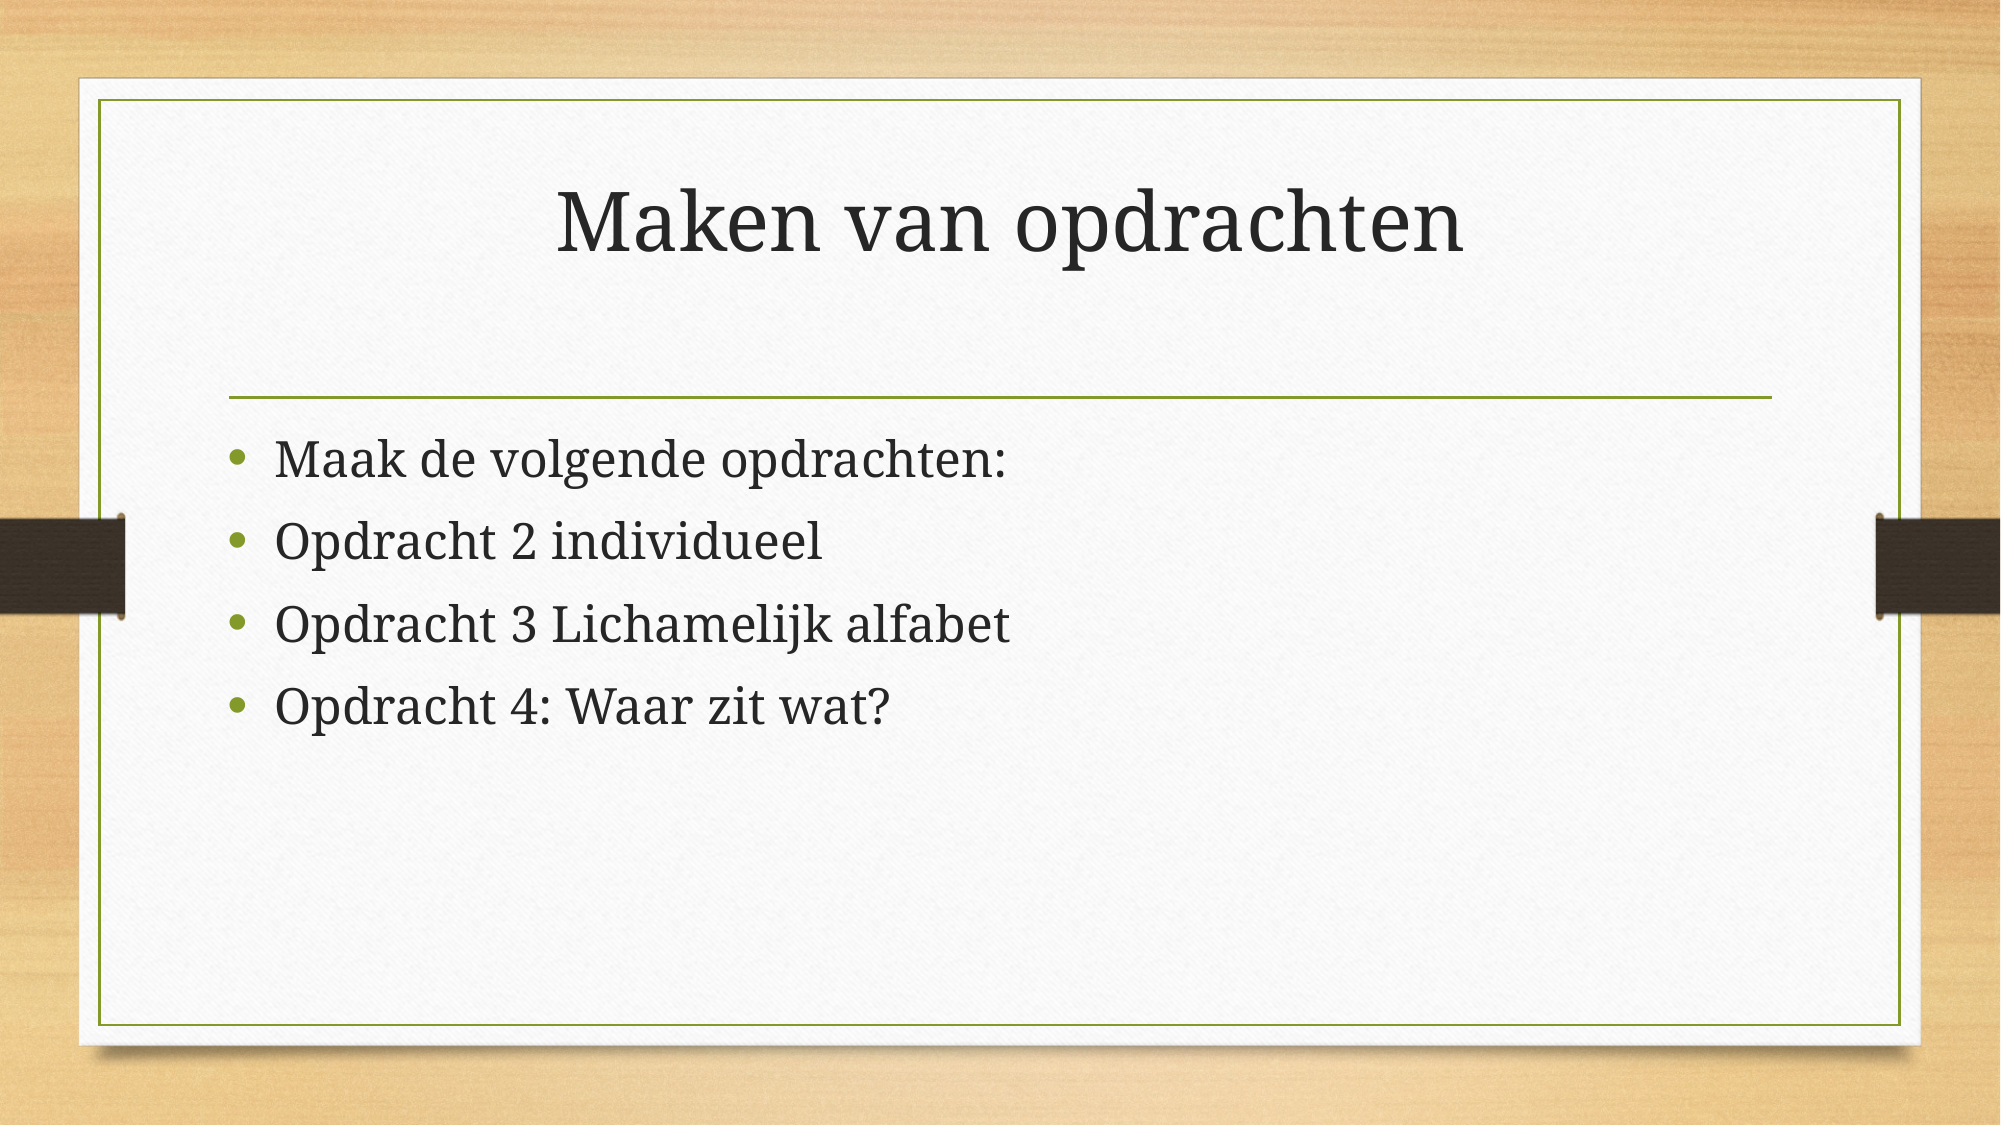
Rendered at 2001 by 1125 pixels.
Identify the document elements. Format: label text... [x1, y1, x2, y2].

list Maak de volgende opdrachten: Opdracht 2 individueel Opdracht 3 Lichamelijk alfabet Opdracht 4: Waar zit wat? [212, 419, 1788, 964]
title Maken van opdrachten [212, 161, 1788, 375]
picture [0, 0, 2001, 1125]
